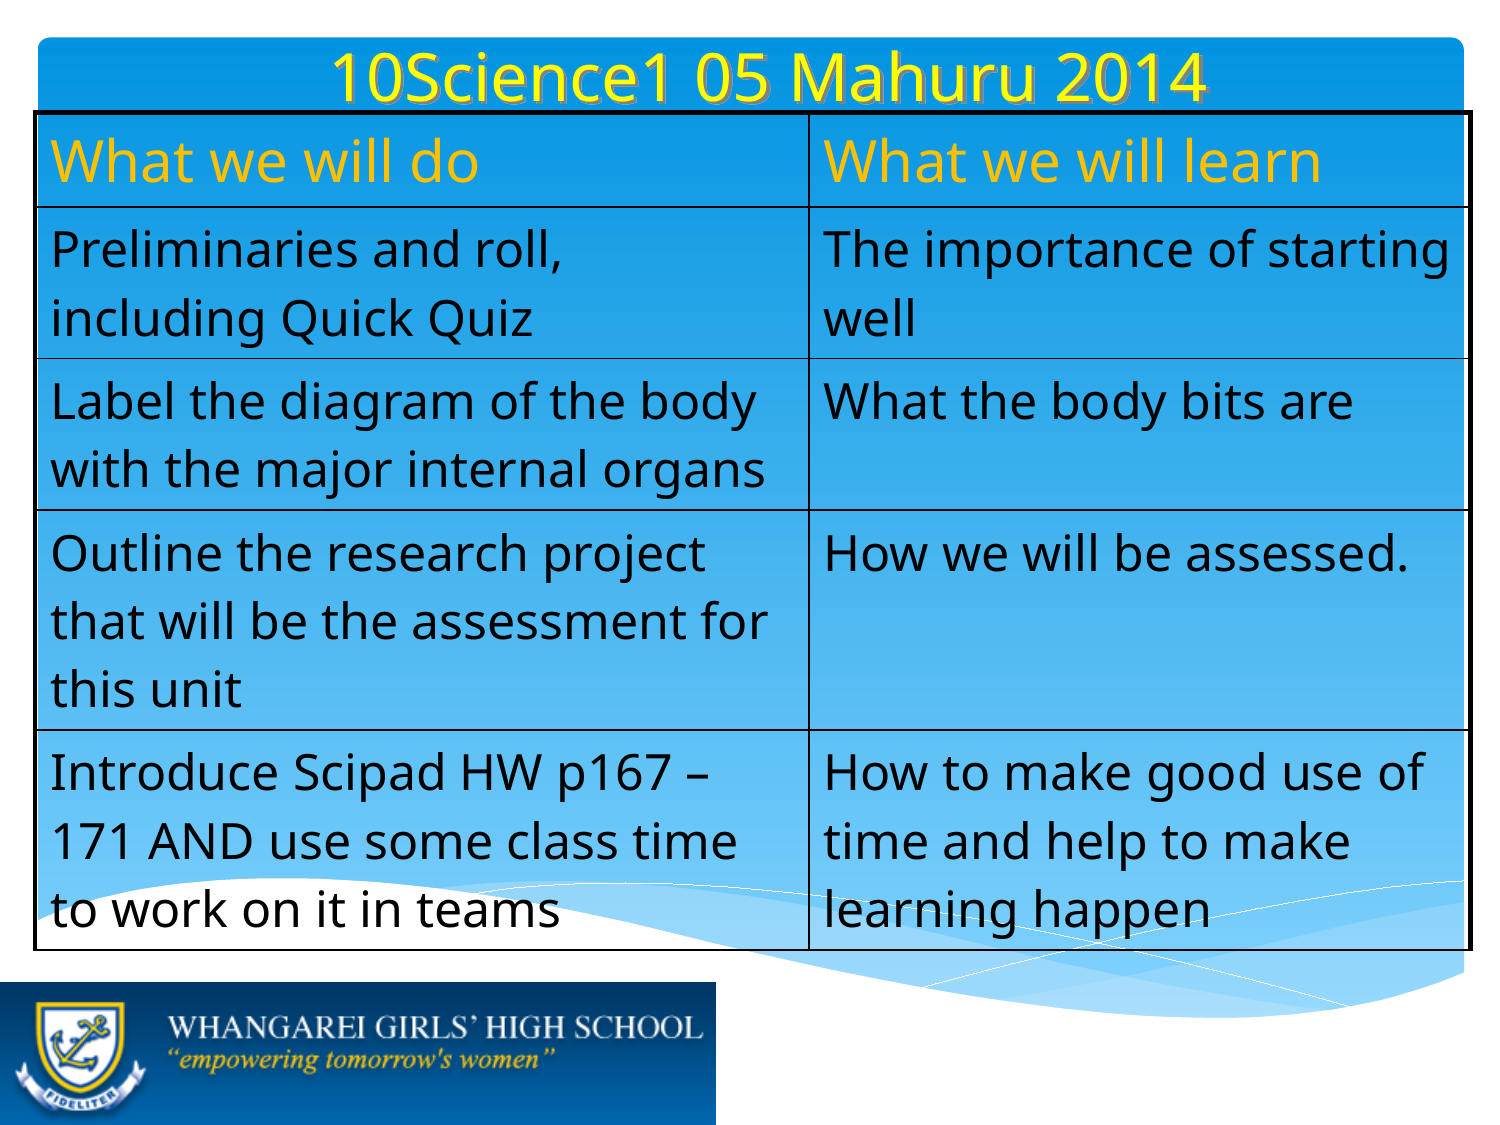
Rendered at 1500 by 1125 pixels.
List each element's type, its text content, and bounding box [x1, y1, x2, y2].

text_box 10Science1 05 Mahuru 2014 [162, 24, 1375, 110]
table_cell Preliminaries and roll, including Quick Quiz [37, 208, 808, 358]
table_header What we will do [37, 115, 808, 206]
table_cell The importance of starting well [810, 208, 1468, 358]
table_cell How to make good use of time and help to make learning happen [810, 731, 1468, 949]
table_cell Label the diagram of the body with the major internal organs [37, 359, 808, 509]
table_cell How we will be assessed. [810, 511, 1468, 729]
table_cell What the body bits are [810, 359, 1468, 509]
table_header What we will learn [810, 115, 1468, 206]
picture [0, 982, 716, 1125]
table_cell Introduce Scipad HW p167 – 171 AND use some class time to work on it in teams [37, 731, 808, 949]
table_cell Outline the research project that will be the assessment for this unit [37, 511, 808, 729]
